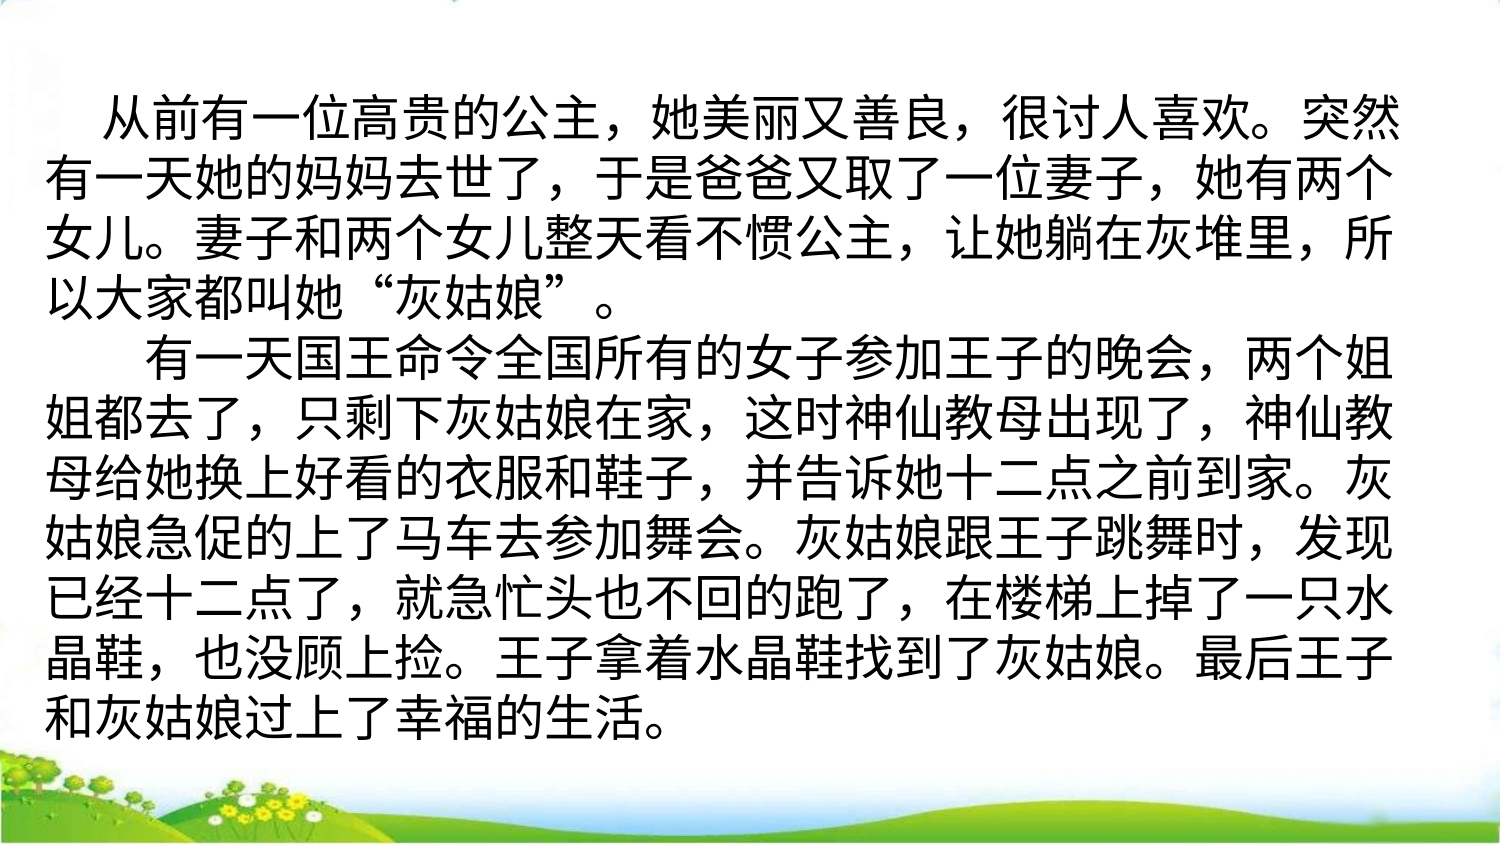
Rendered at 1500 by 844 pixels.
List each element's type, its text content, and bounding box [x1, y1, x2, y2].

text_box 从前有一位高贵的公主，她美丽又善良，很讨人喜欢。突然有一天她的妈妈去世了，于是爸爸又取了一位妻子，她有两个女儿。妻子和两个女儿整天看不惯公主，让她躺在灰堆里，所以大家都叫她“灰姑娘”。 有一天国王命令全国所有的女子参加王子的晚会，两个姐姐都去了，只剩下灰姑娘在家，这时神仙教母出现了，神仙教母给她换上好看的衣服和鞋子，并告诉她十二点之前到家。灰姑娘急促的上了马车去参加舞会。灰姑娘跟王子跳舞时，发现已经十二点了，就急忙头也不回的跑了，在楼梯上掉了一只水晶鞋，也没顾上捡。王子拿着水晶鞋找到了灰姑娘。最后王子和灰姑娘过上了幸福的生活。 [29, 79, 1447, 755]
picture [0, 0, 1500, 844]
